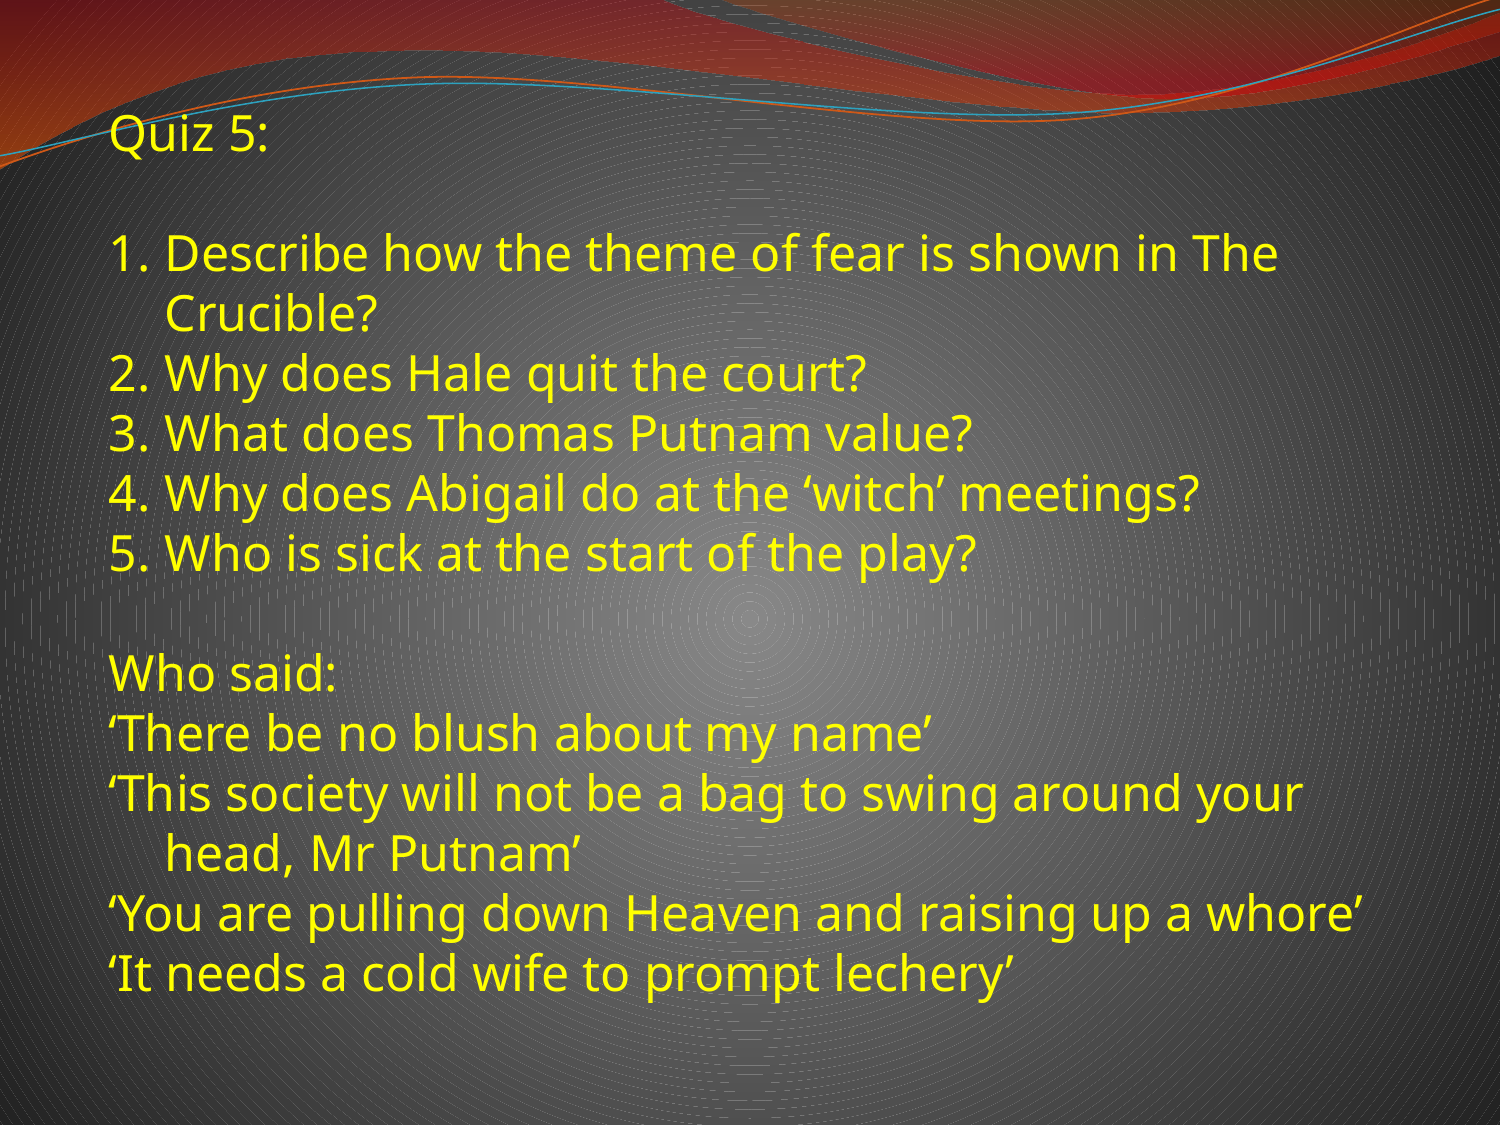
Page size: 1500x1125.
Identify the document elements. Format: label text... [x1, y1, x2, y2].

text_box Quiz 5: Describe how the theme of fear is shown in The Crucible? Why does Hale quit the court? What does Thomas Putnam value? Why does Abigail do at the ‘witch’ meetings? Who is sick at the start of the play? Who said: ‘There be no blush about my name’ ‘This society will not be a bag to swing around your head, Mr Putnam’ ‘You are pulling down Heaven and raising up a whore’ ‘It needs a cold wife to prompt lechery’ [93, 93, 1395, 1009]
